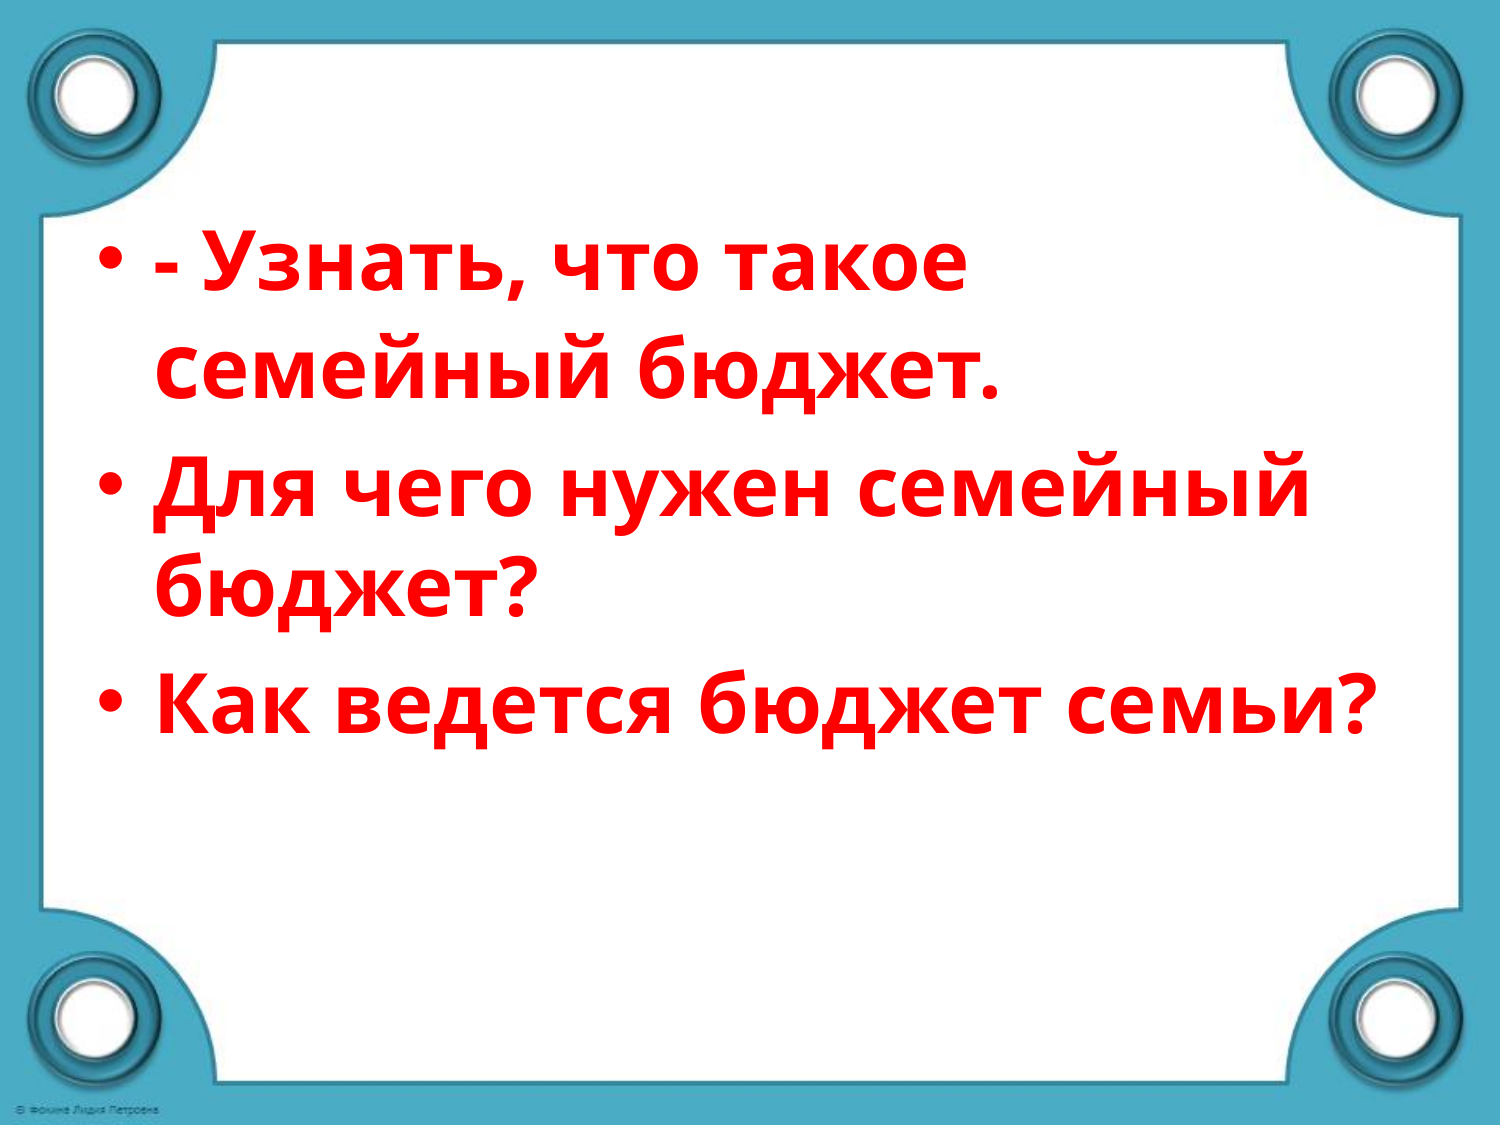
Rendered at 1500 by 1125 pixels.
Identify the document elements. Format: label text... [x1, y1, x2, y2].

list - Узнать, что такое семейный бюджет. Для чего нужен семейный бюджет? Как ведется бюджет семьи? [82, 199, 1429, 942]
picture [0, 0, 1500, 1125]
